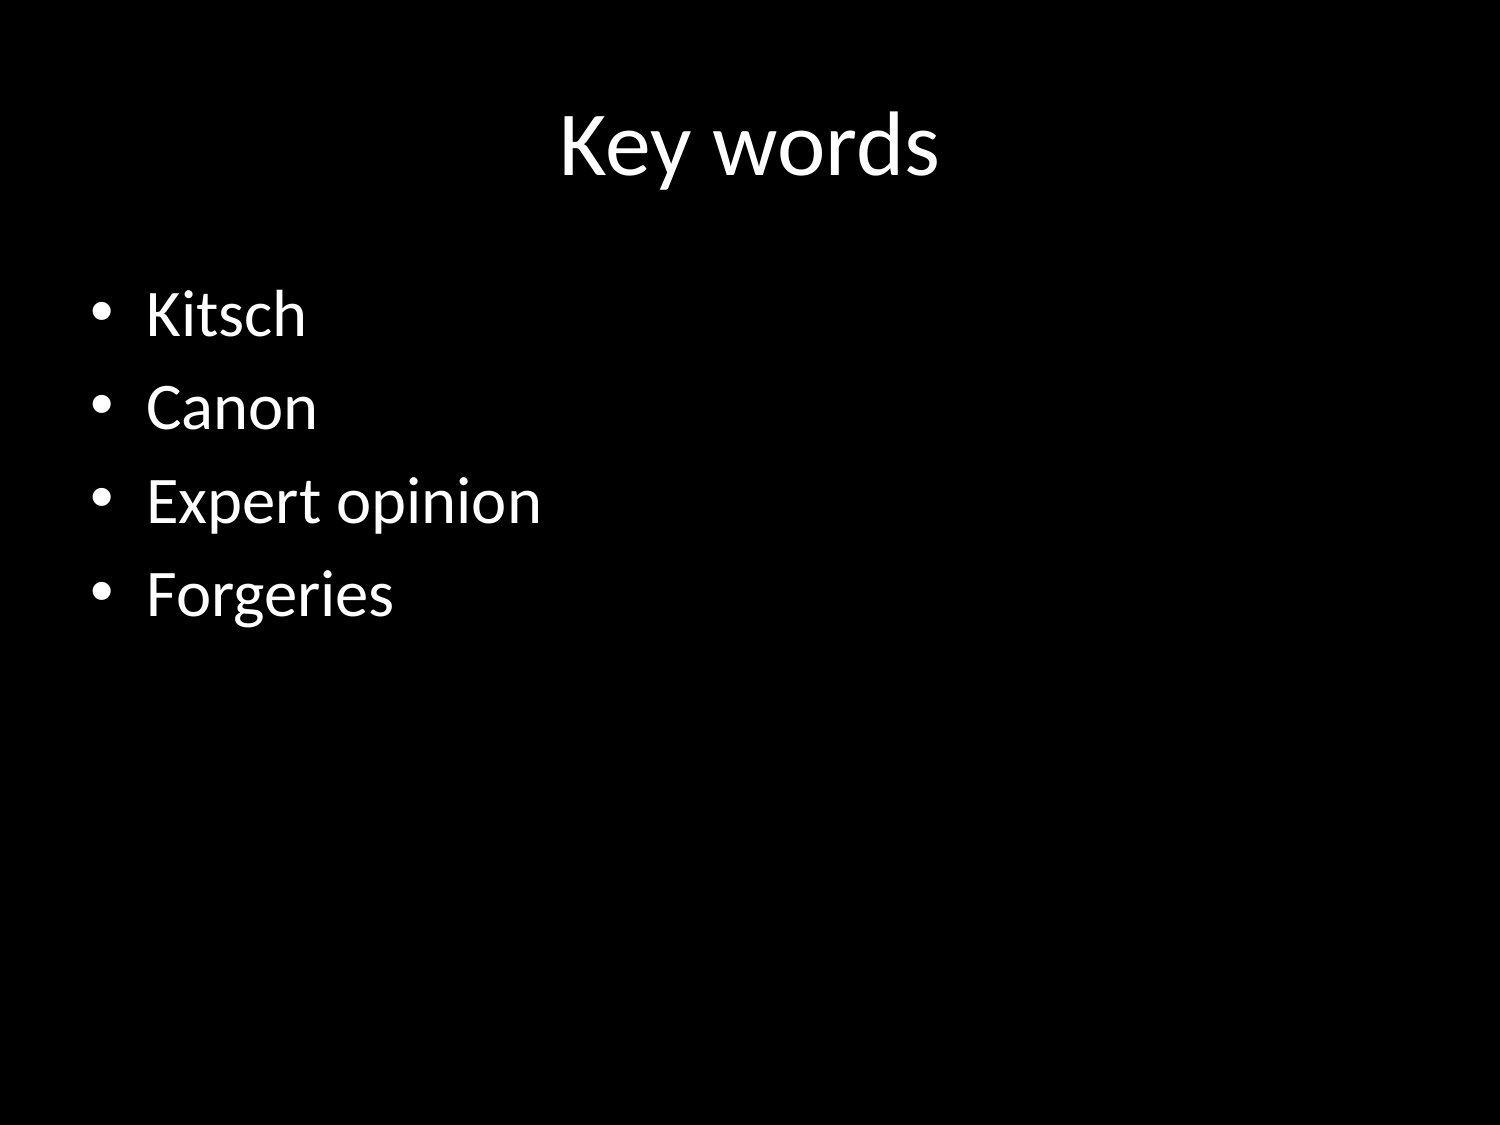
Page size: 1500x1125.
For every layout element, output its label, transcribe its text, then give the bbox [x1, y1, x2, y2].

list Kitsch Canon Expert opinion Forgeries [75, 262, 1425, 1005]
title Key words [75, 45, 1425, 233]
